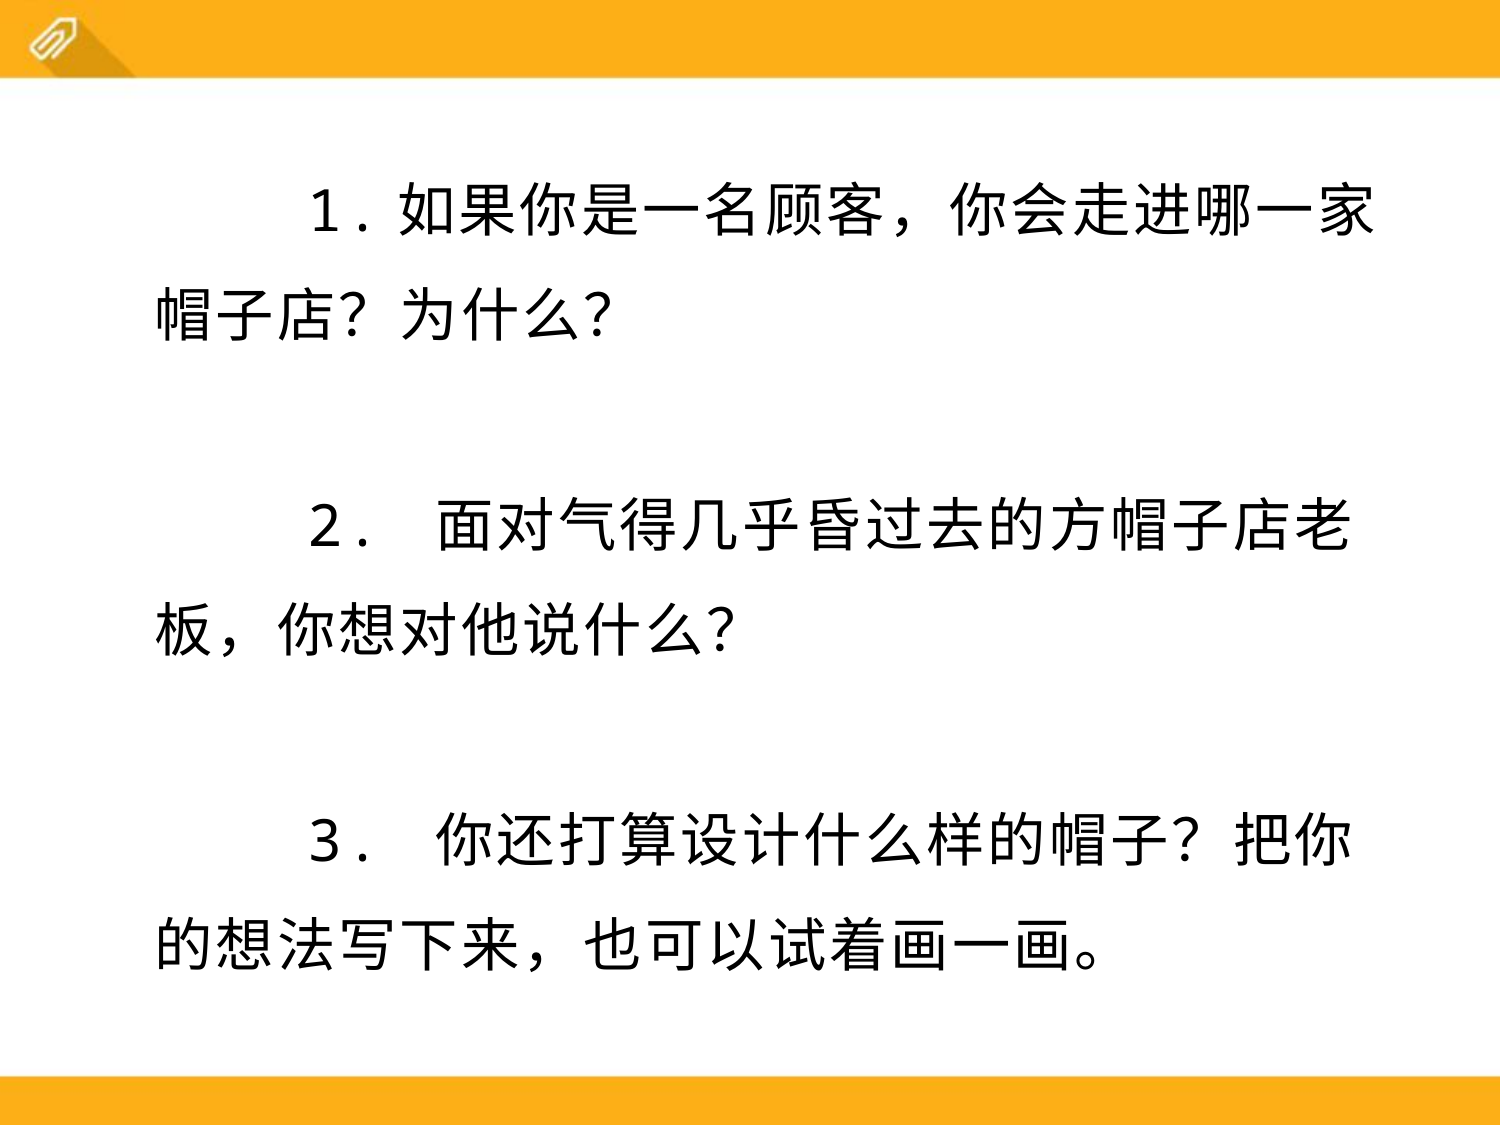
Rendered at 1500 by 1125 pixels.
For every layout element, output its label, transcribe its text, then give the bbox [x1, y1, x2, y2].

picture [0, 0, 1500, 1125]
text_box 1.如果你是一名顾客，你会走进哪一家 帽子店？为什么？ 2. 面对气得几乎昏过去的方帽子店老板，你想对他说什么？ 3. 你还打算设计什么样的帽子？把你的想法写下来，也可以试着画一画。 [139, 130, 1421, 985]
